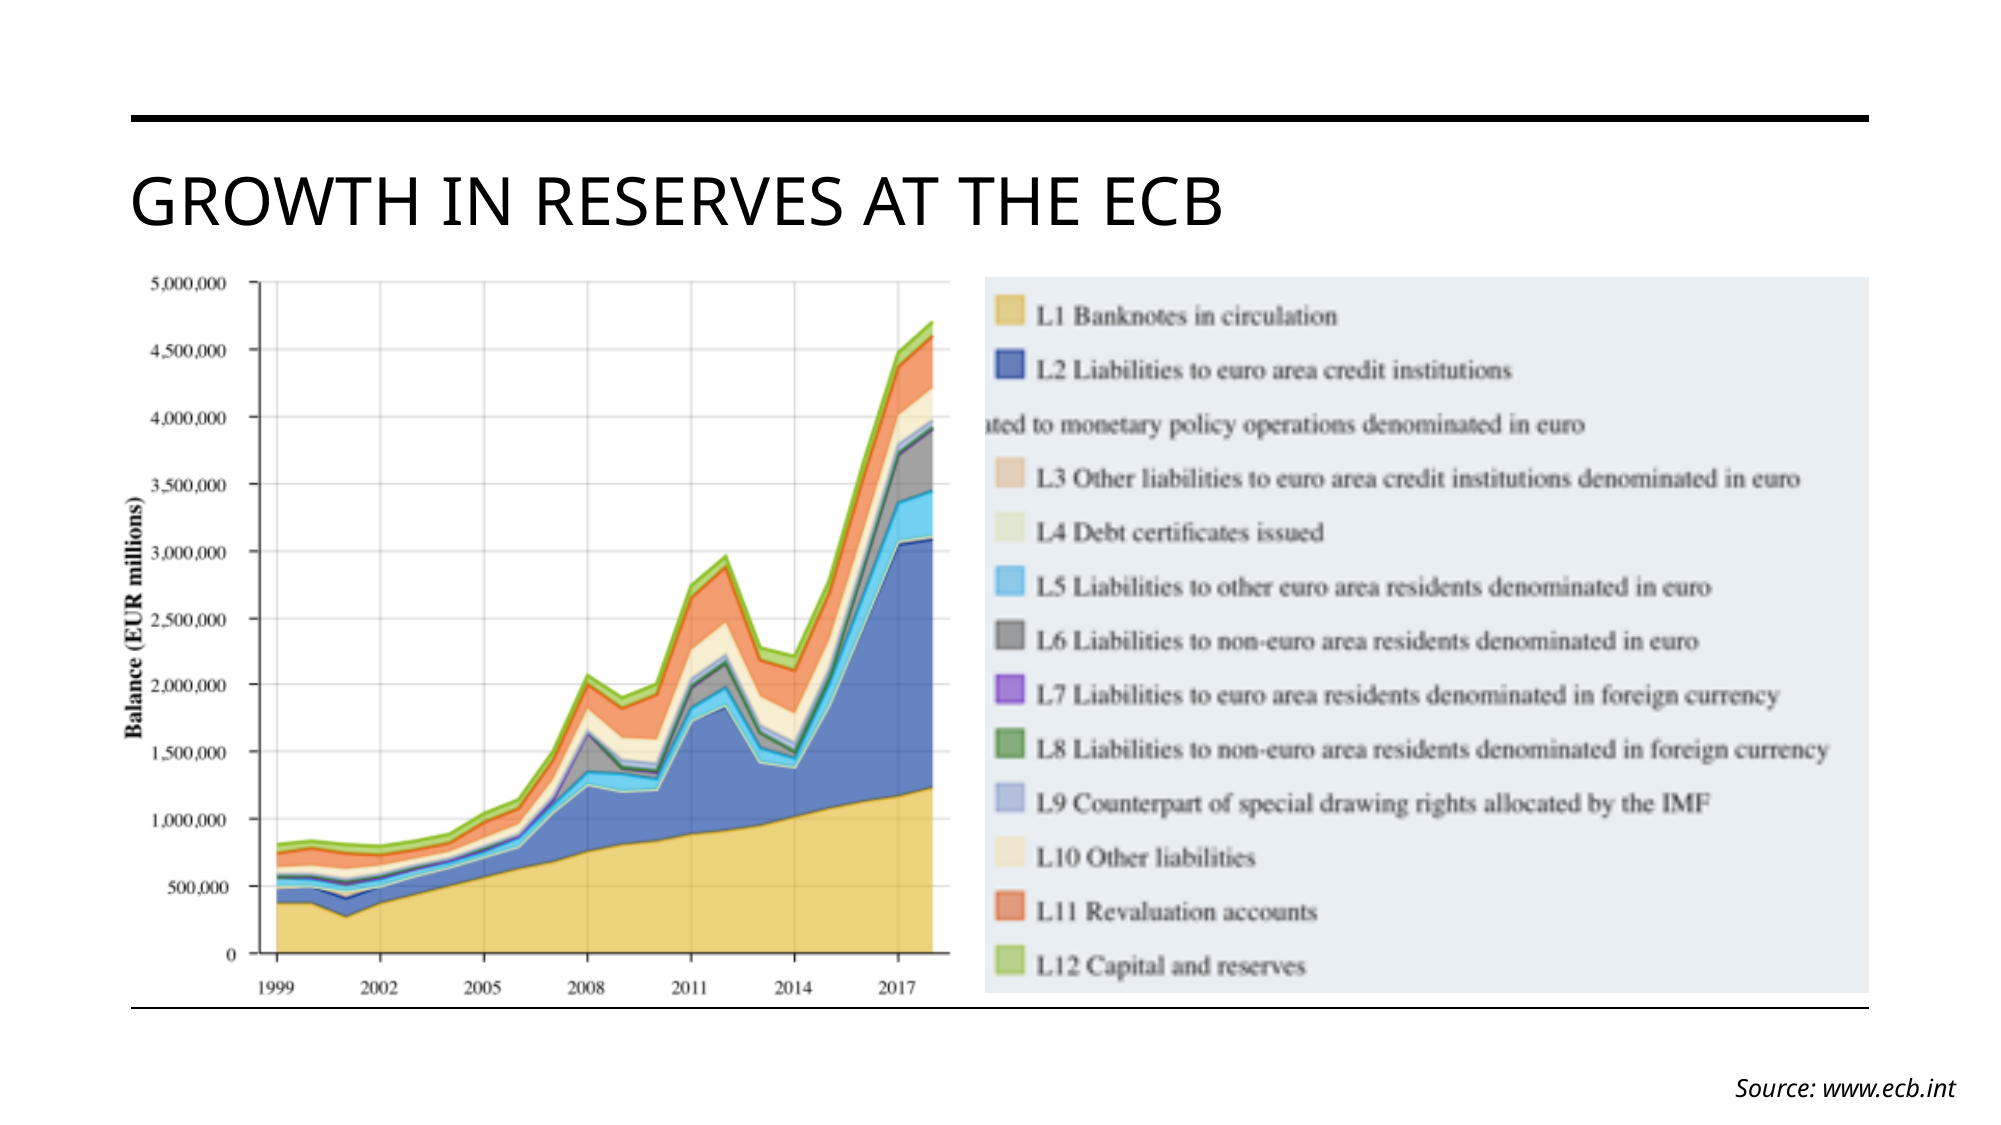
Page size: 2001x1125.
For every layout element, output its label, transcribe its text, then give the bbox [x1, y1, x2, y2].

text_box Source: www.ecb.int [1720, 1065, 1978, 1110]
picture [114, 271, 952, 999]
picture [985, 277, 1869, 993]
title Growth in reserves at the ECB [114, 151, 1869, 236]
